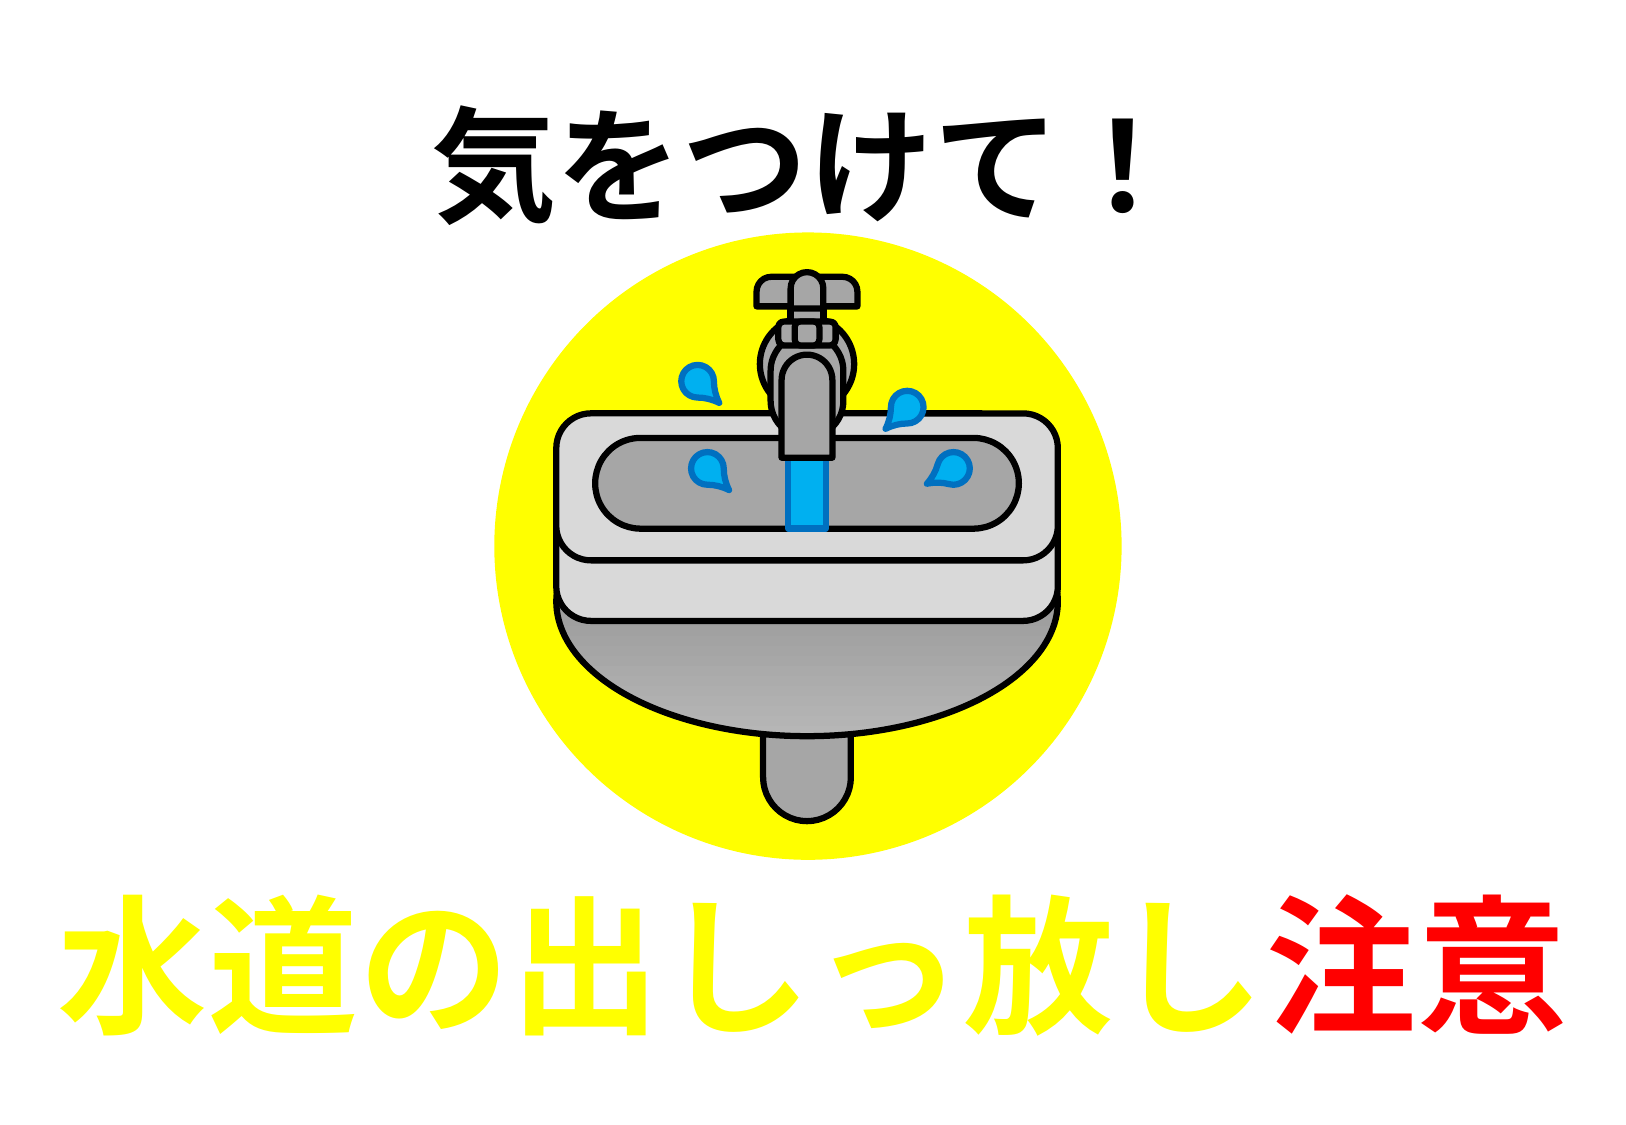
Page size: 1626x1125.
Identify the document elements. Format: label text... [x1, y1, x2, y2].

text_box 気をつけて！ [0, 80, 1625, 246]
text_box 水道の出しっ放し注意 [0, 865, 1625, 1061]
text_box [494, 232, 1122, 861]
